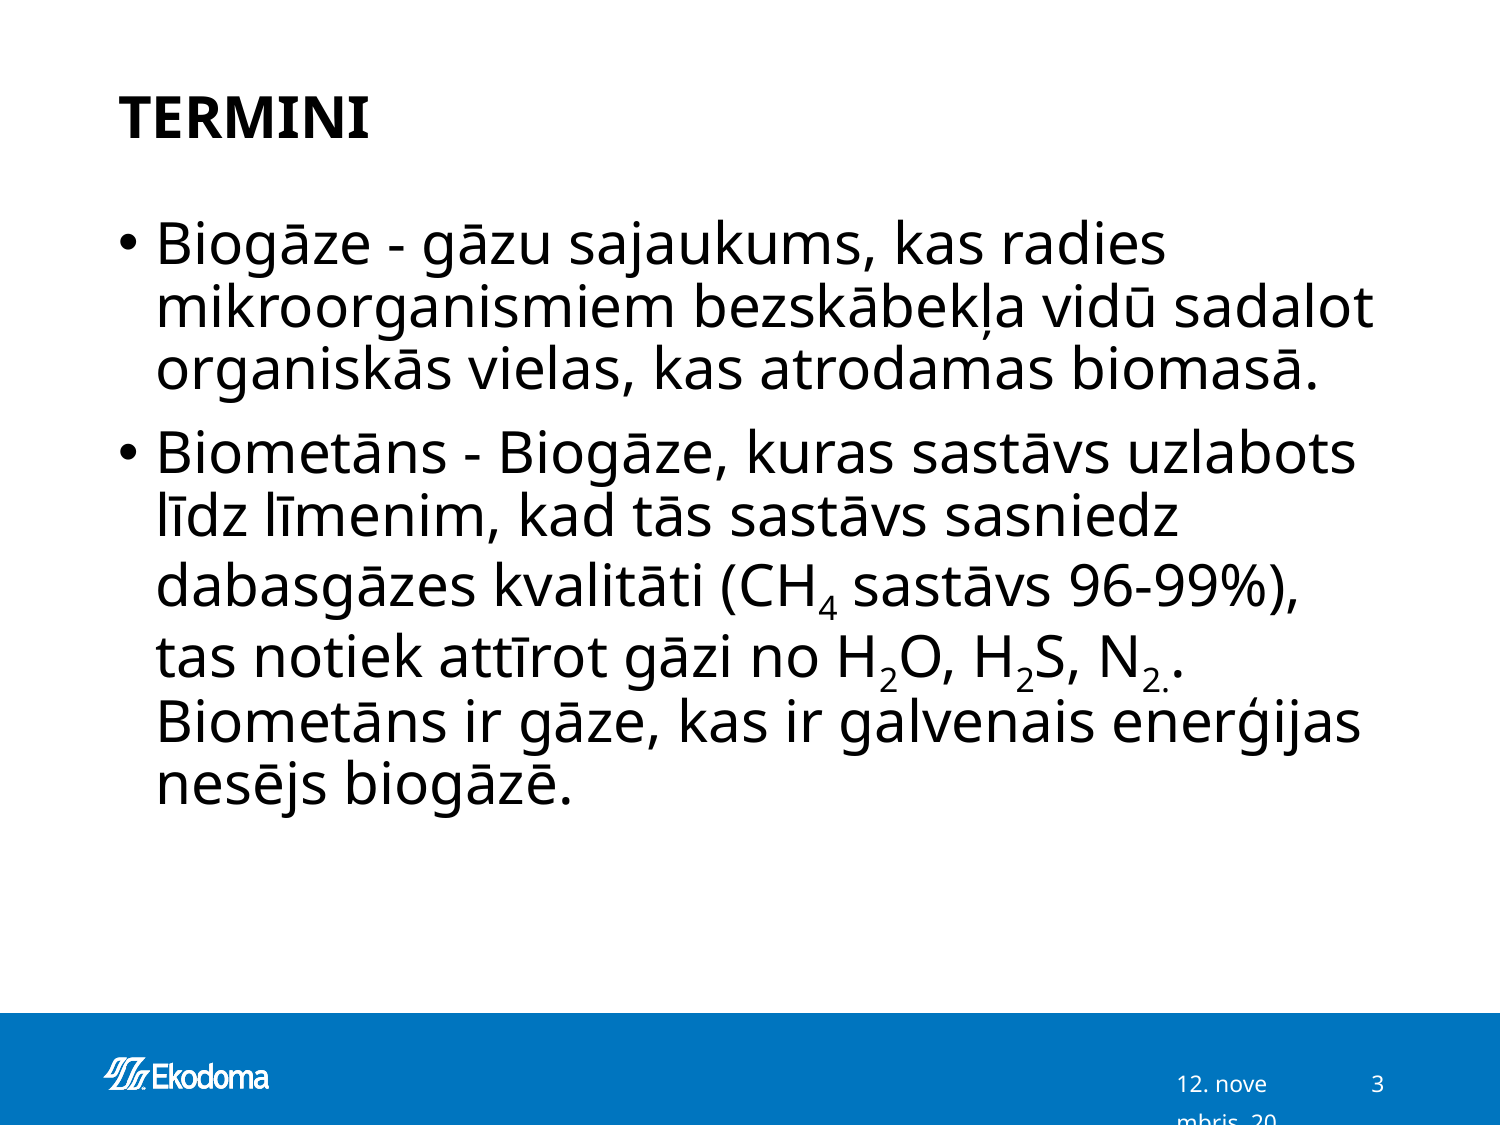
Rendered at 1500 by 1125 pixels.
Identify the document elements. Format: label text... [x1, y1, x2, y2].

picture [103, 1057, 269, 1090]
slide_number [1161, 1046, 1295, 1107]
list Biogāze - gāzu sajaukums, kas radies mikroorganismiem bezskābekļa vidū sadalot organiskās vielas, kas atrodamas biomasā. Biometāns - Biogāze, kuras sastāvs uzlabots līdz līmenim, kad tās sastāvs sasniedz dabasgāzes kvalitāti (CH4 sastāvs 96-99%), tas notiek attīrot gāzi no H2O, H2S, N2.. Biometāns ir gāze, kas ir galvenais enerģijas nesējs biogāzē. [103, 206, 1397, 978]
title termini [103, 61, 1397, 179]
slide_number 3 [1304, 1046, 1400, 1107]
